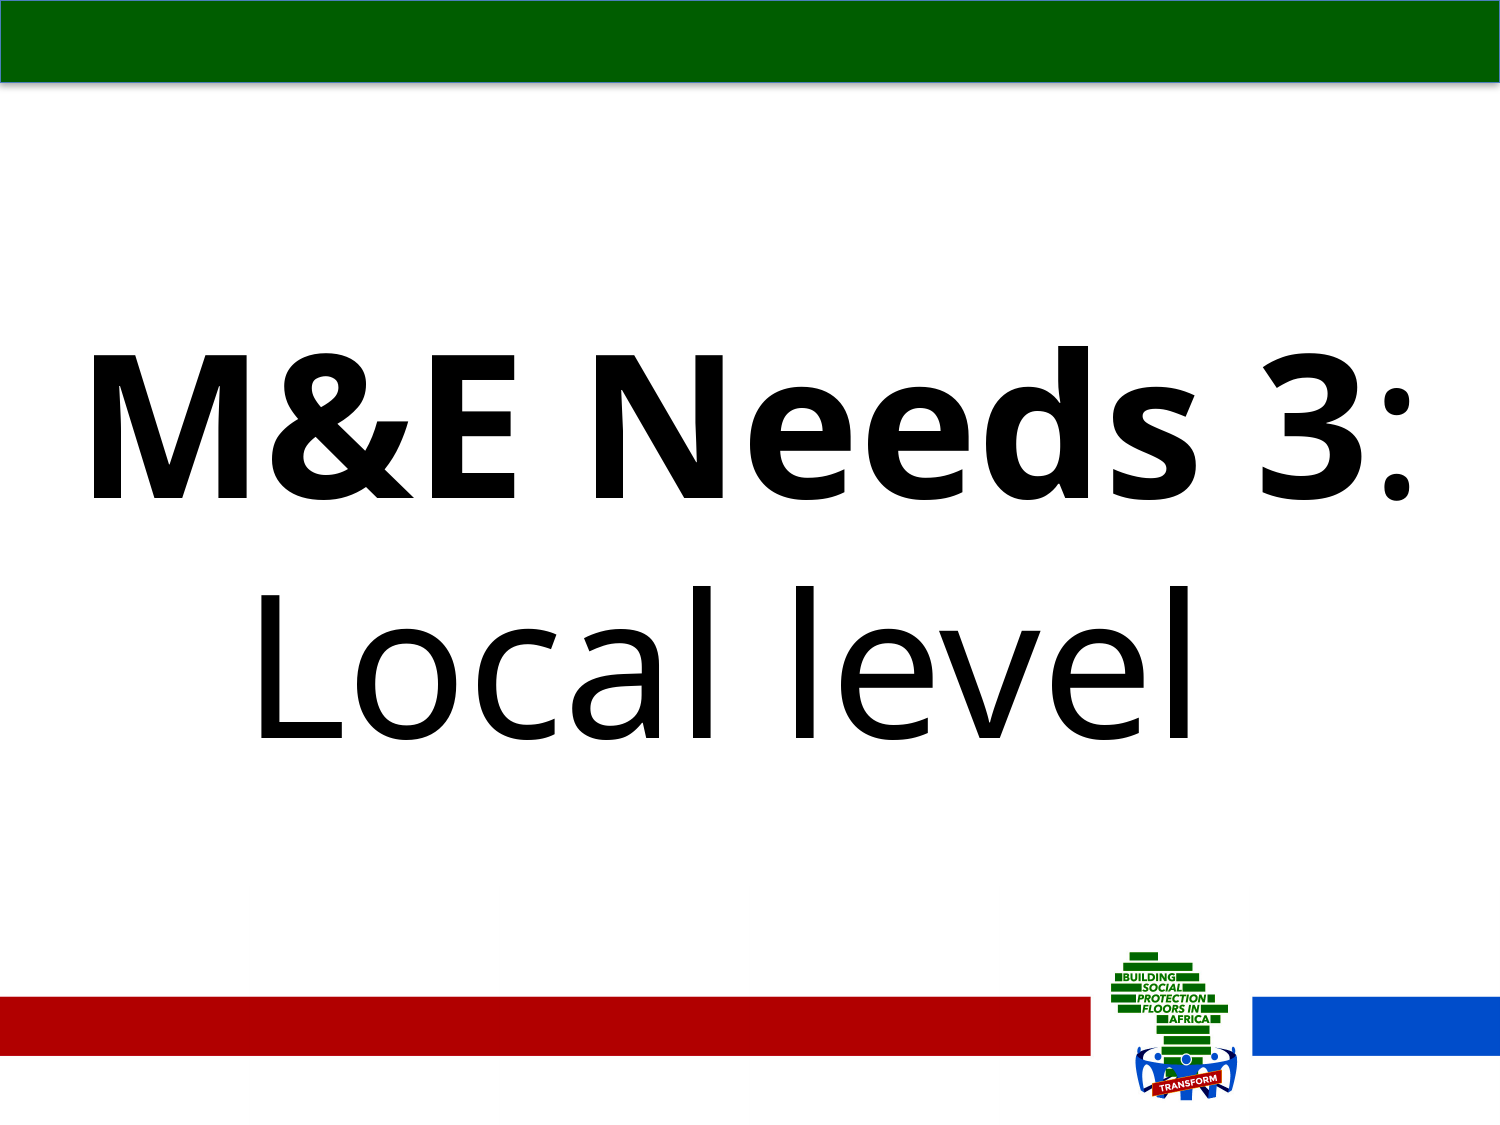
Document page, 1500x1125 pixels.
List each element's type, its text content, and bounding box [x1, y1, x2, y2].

picture [0, 886, 1500, 1125]
text_box [0, 0, 1500, 83]
title M&E Needs 3: Local level [0, 90, 1500, 886]
